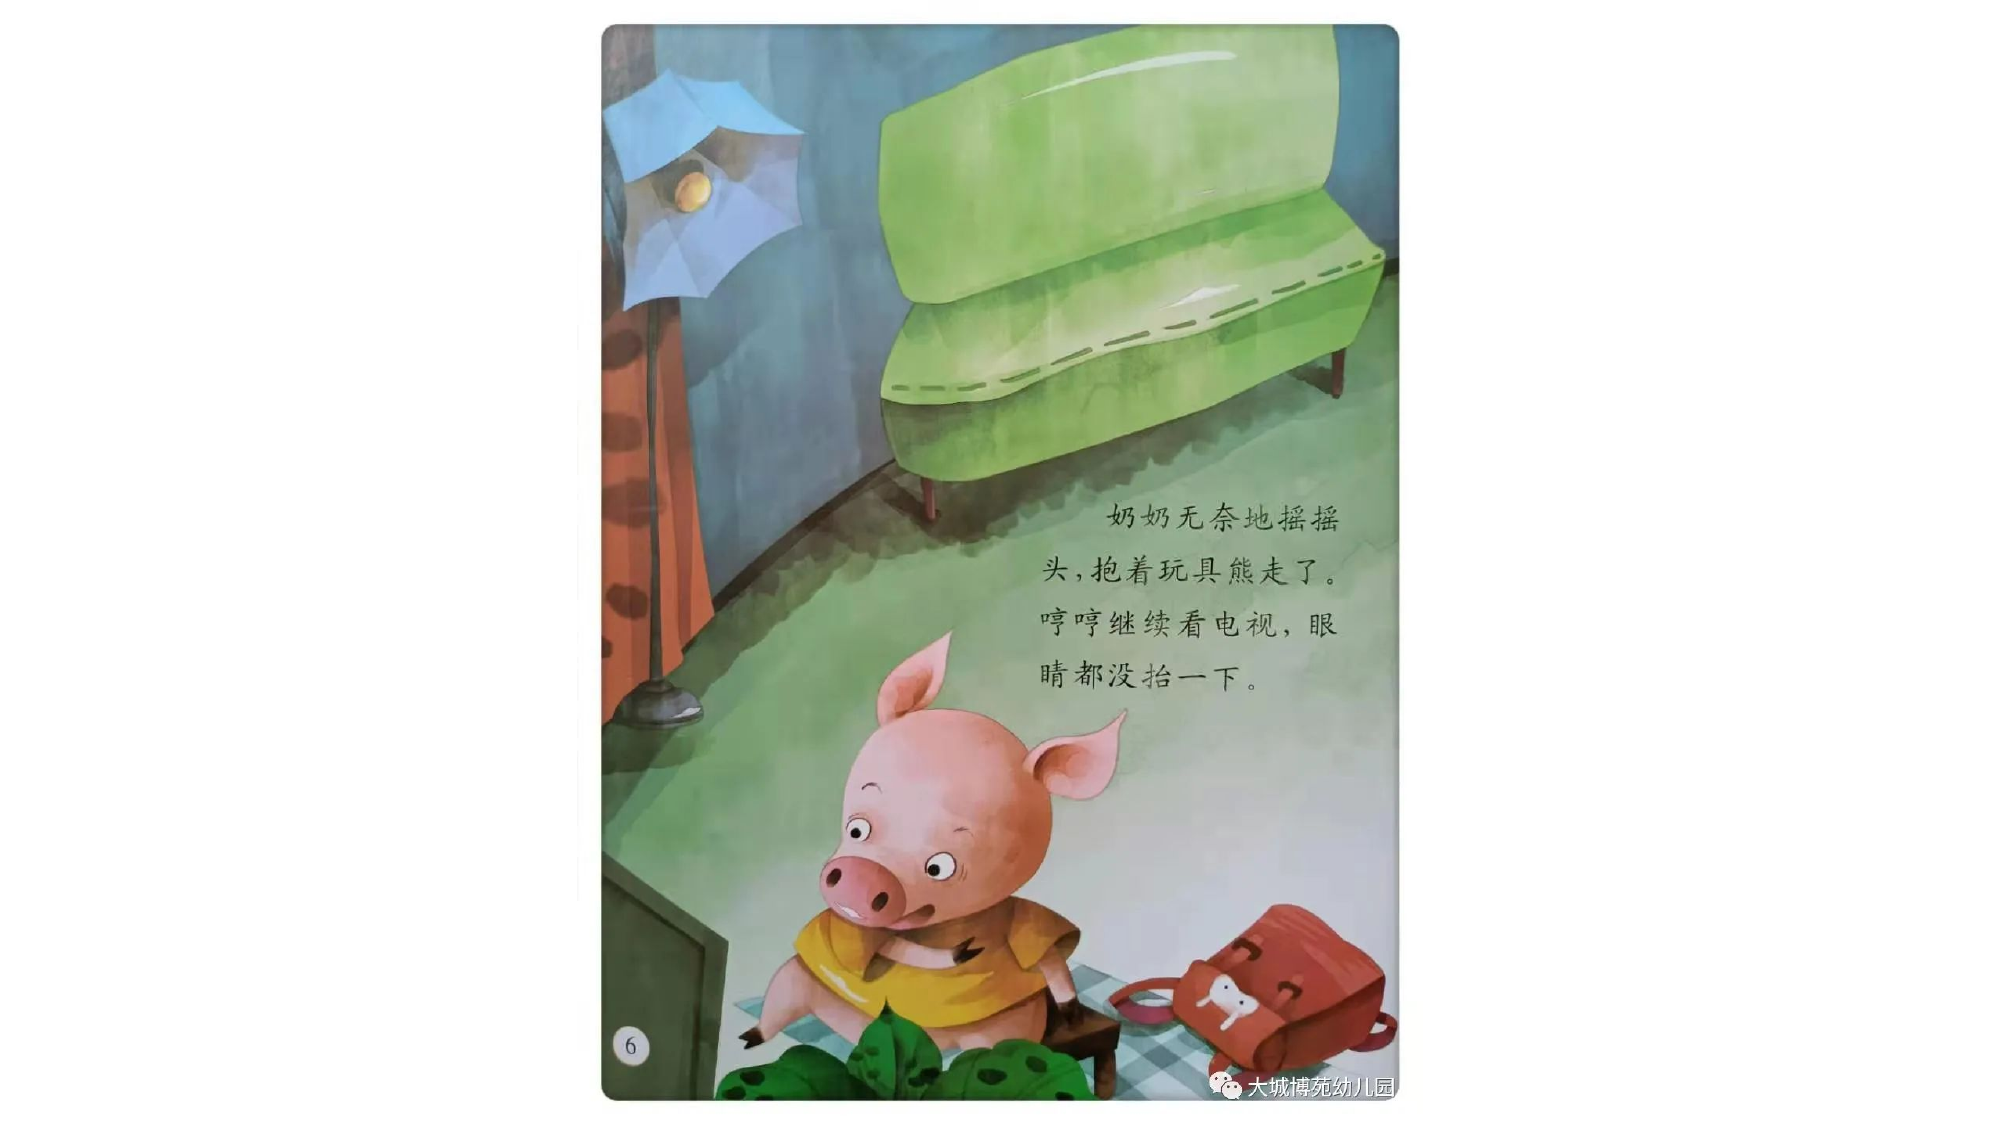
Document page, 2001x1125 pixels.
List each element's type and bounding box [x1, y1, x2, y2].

picture [577, 0, 1423, 1125]
